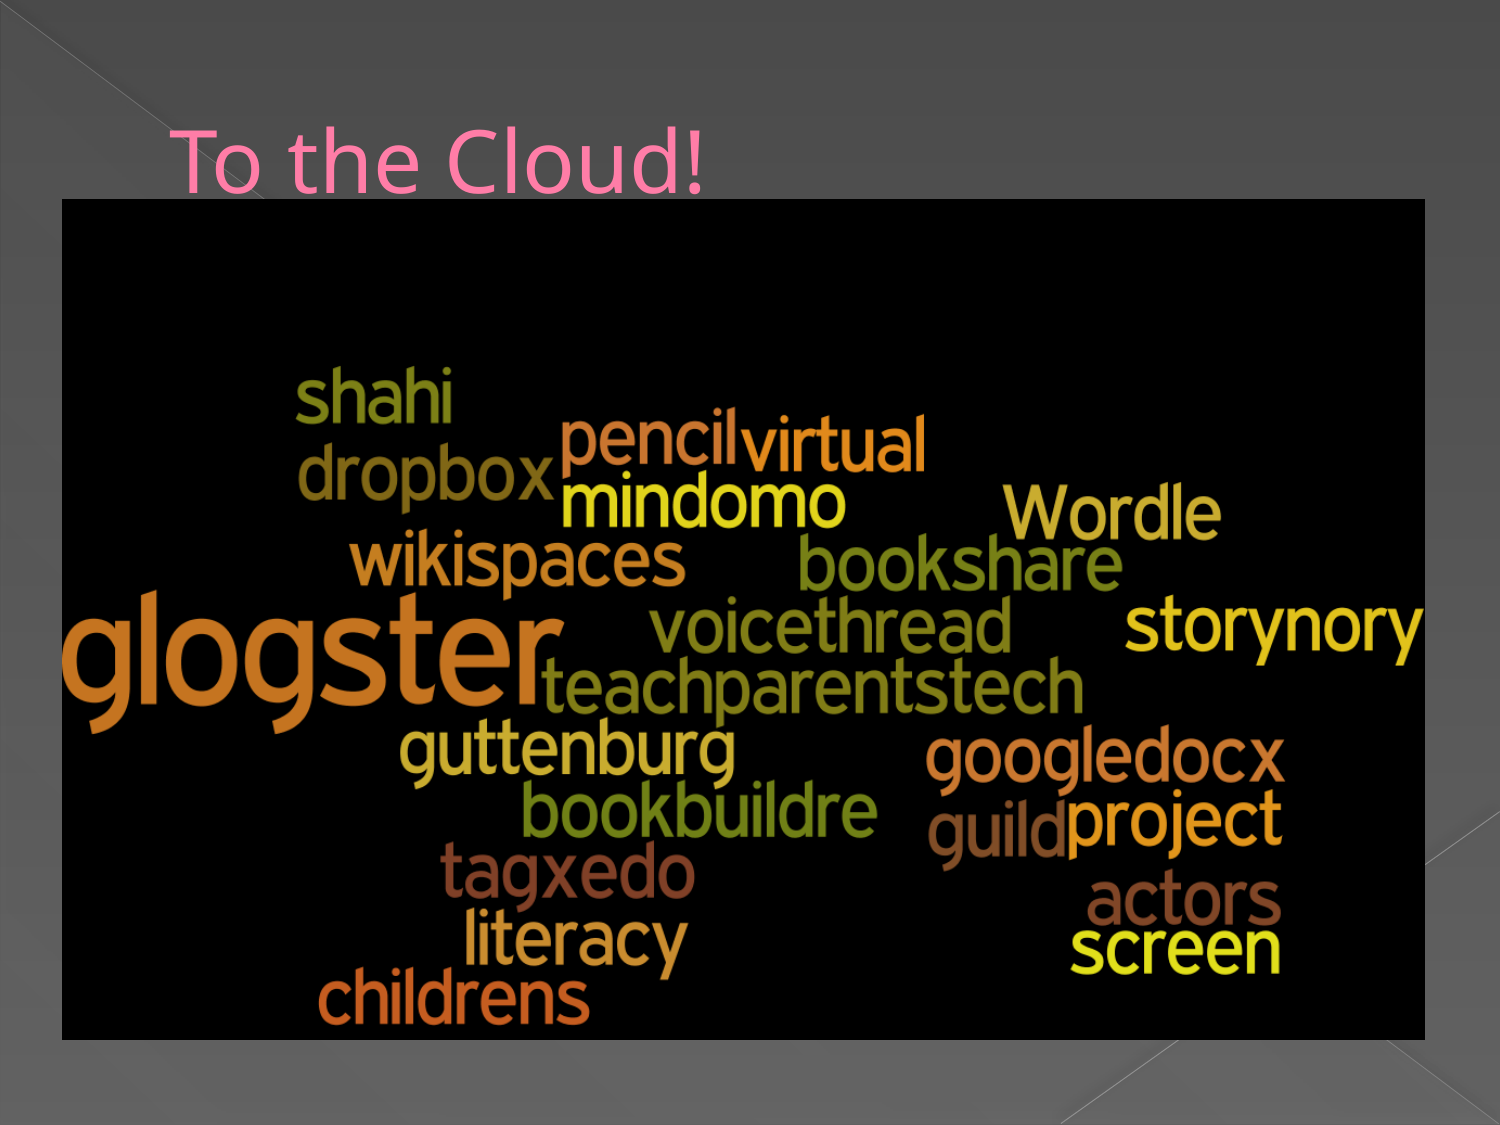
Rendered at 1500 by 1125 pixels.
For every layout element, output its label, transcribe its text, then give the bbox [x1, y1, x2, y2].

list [62, 199, 1426, 1041]
title To the Cloud! [75, 43, 1425, 190]
